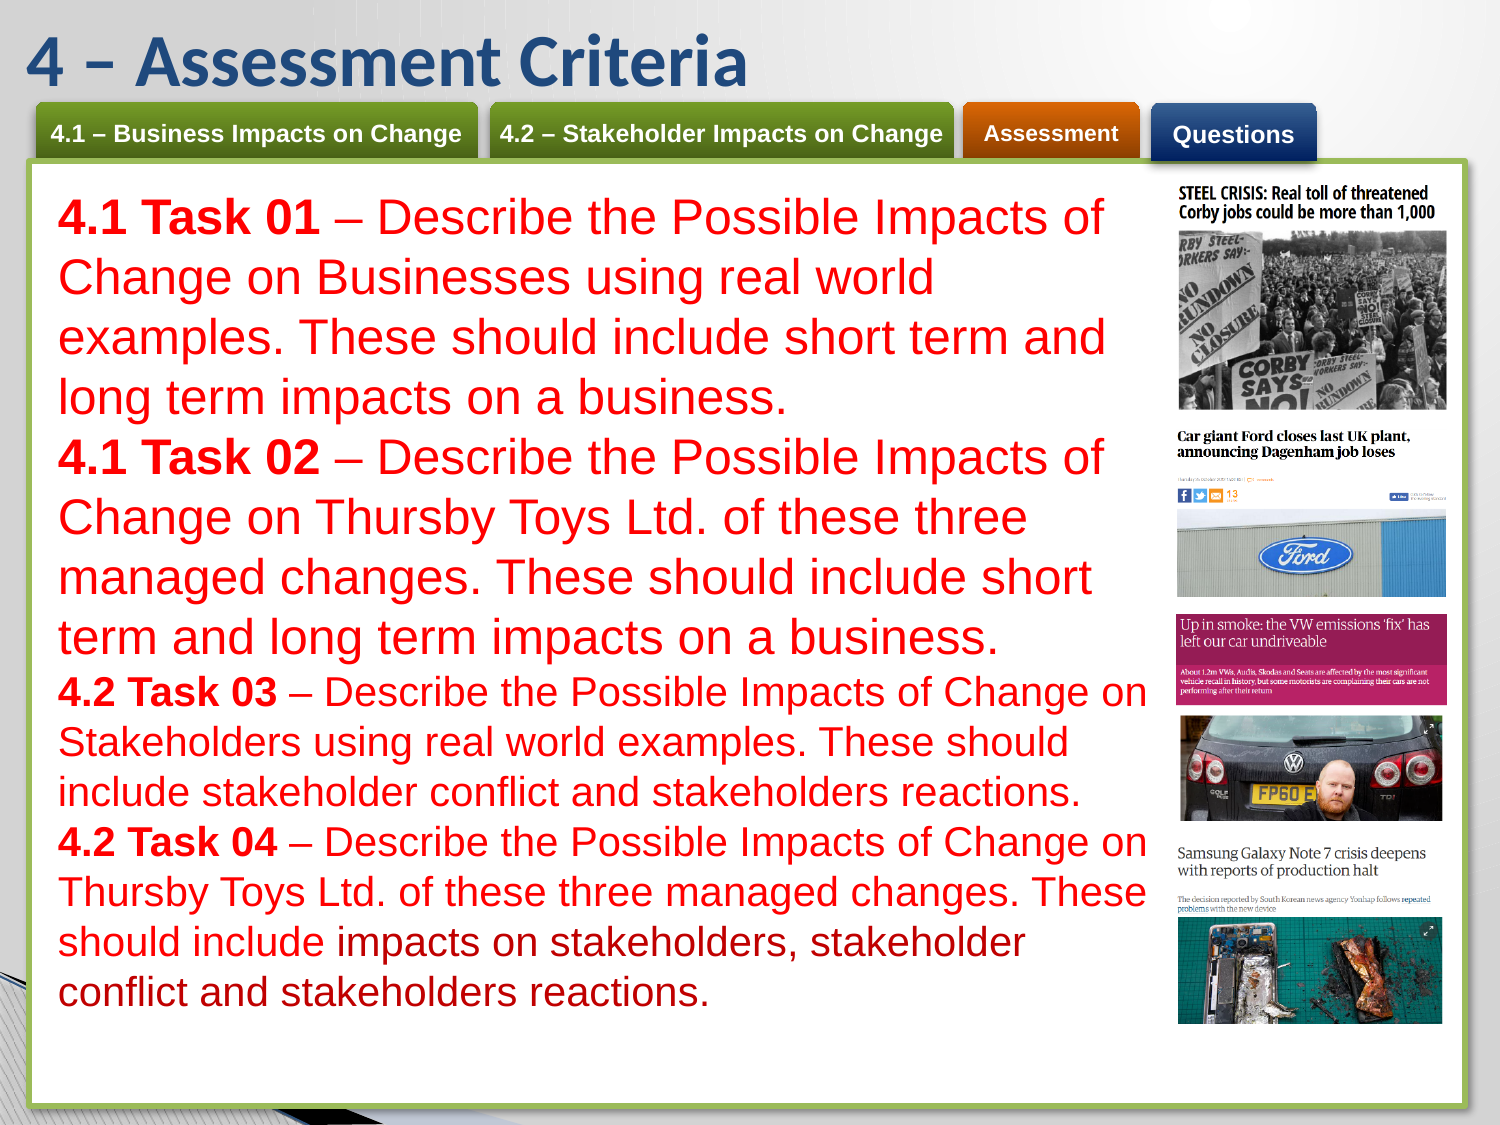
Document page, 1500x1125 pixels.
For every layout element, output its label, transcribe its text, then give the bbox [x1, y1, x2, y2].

title 4 – Assessment Criteria [11, 11, 1465, 102]
picture [1176, 845, 1448, 1024]
picture [1176, 184, 1448, 412]
text_box 4.1 Task 01 – Describe the Possible Impacts of Change on Businesses using real world examples. These should include short term and long term impacts on a business. 4.1 Task 02 – Describe the Possible Impacts of Change on Thursby Toys Ltd. of these three managed changes. These should include short term and long term impacts on a business. 4.2 Task 03 – Describe the Possible Impacts of Change on Stakeholders using real world examples. These should include stakeholder conflict and stakeholders reactions. 4.2 Task 04 – Describe the Possible Impacts of Change on Thursby Toys Ltd. of these three managed changes. These should include impacts on stakeholders, stakeholder conflict and stakeholders reactions. [43, 177, 1177, 1022]
picture [281, 1114, 303, 1125]
picture [1176, 613, 1448, 822]
picture [1176, 429, 1448, 597]
